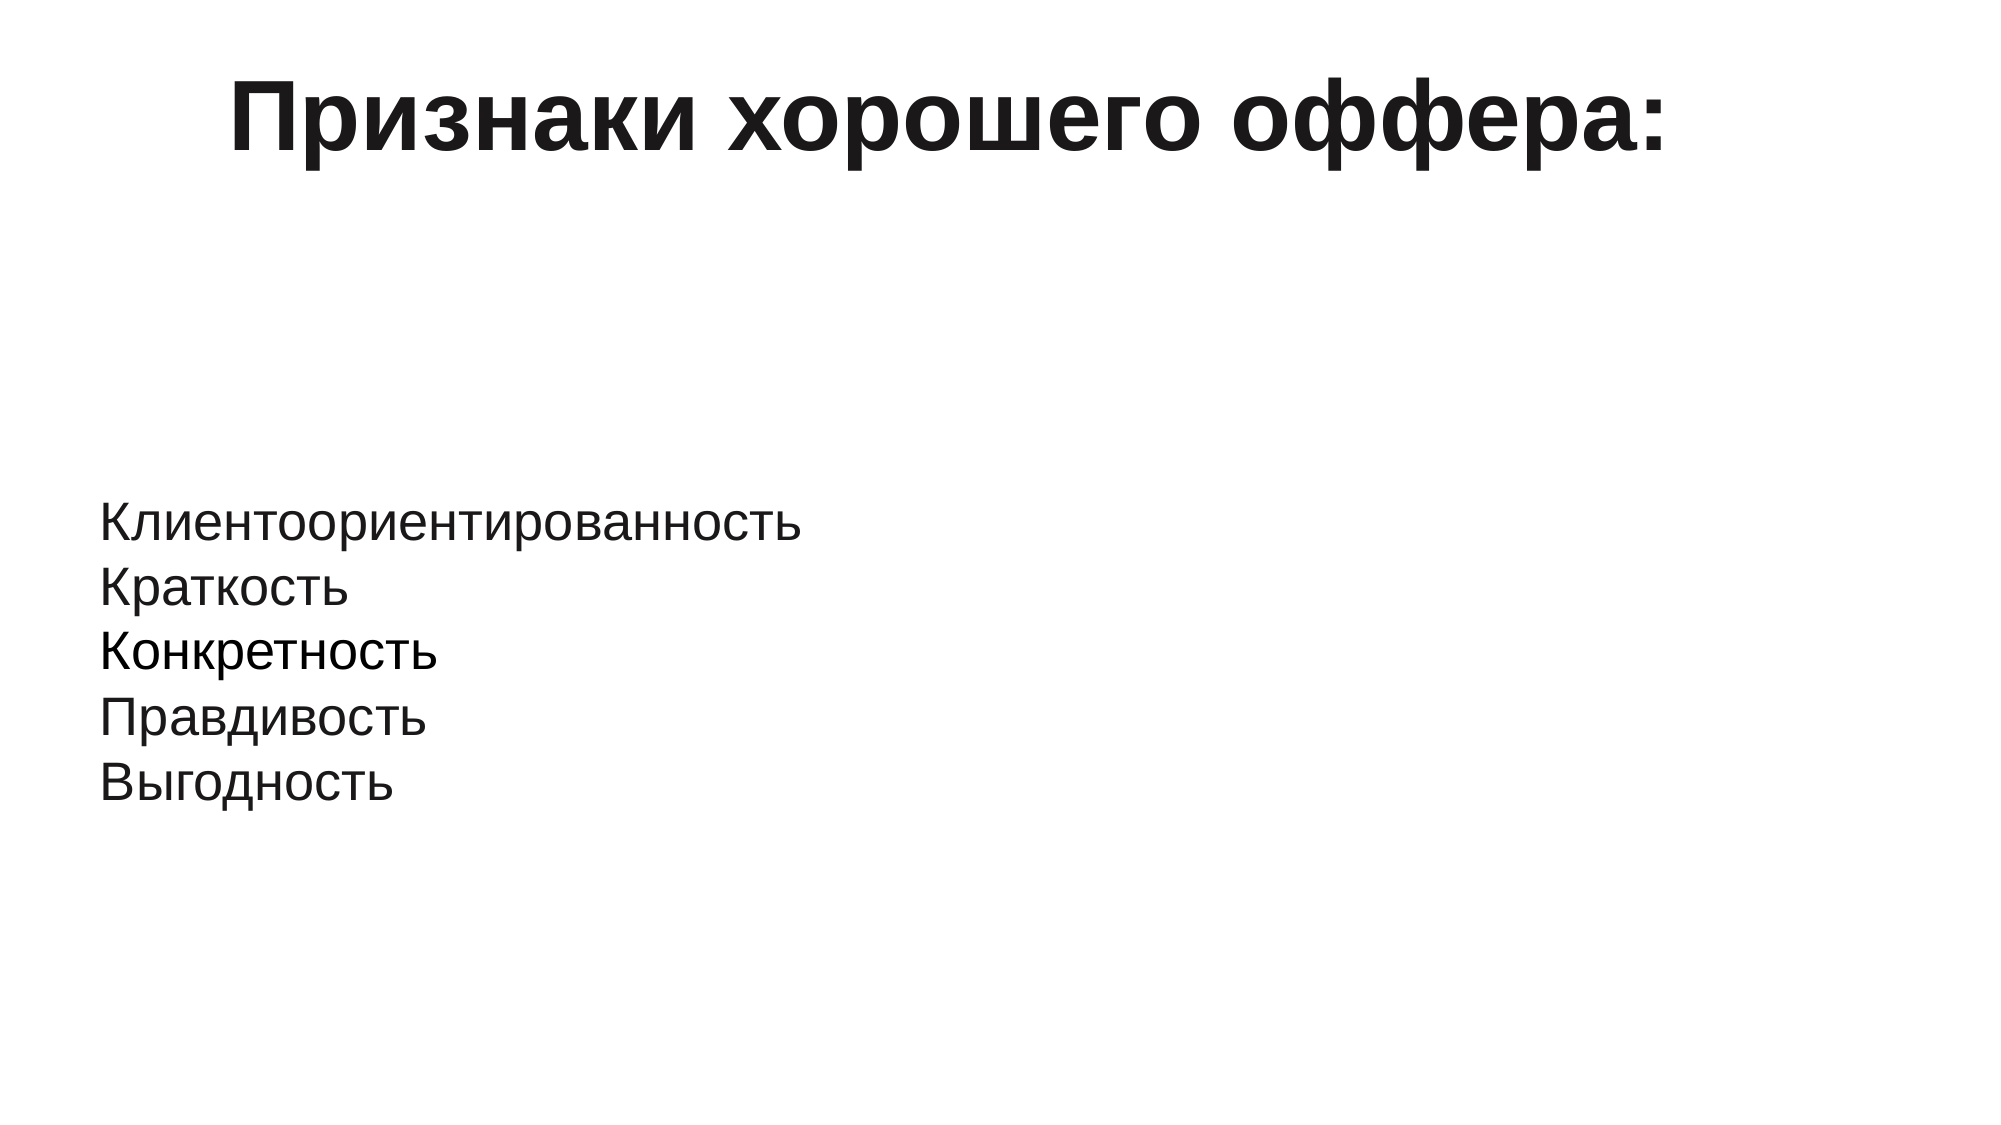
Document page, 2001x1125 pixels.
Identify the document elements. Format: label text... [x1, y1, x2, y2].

title Признаки хорошего оффера: [228, 34, 1728, 188]
subtitle Клиентоориентированность Краткость Конкретность Правдивость Выгодность [99, 275, 1900, 1022]
